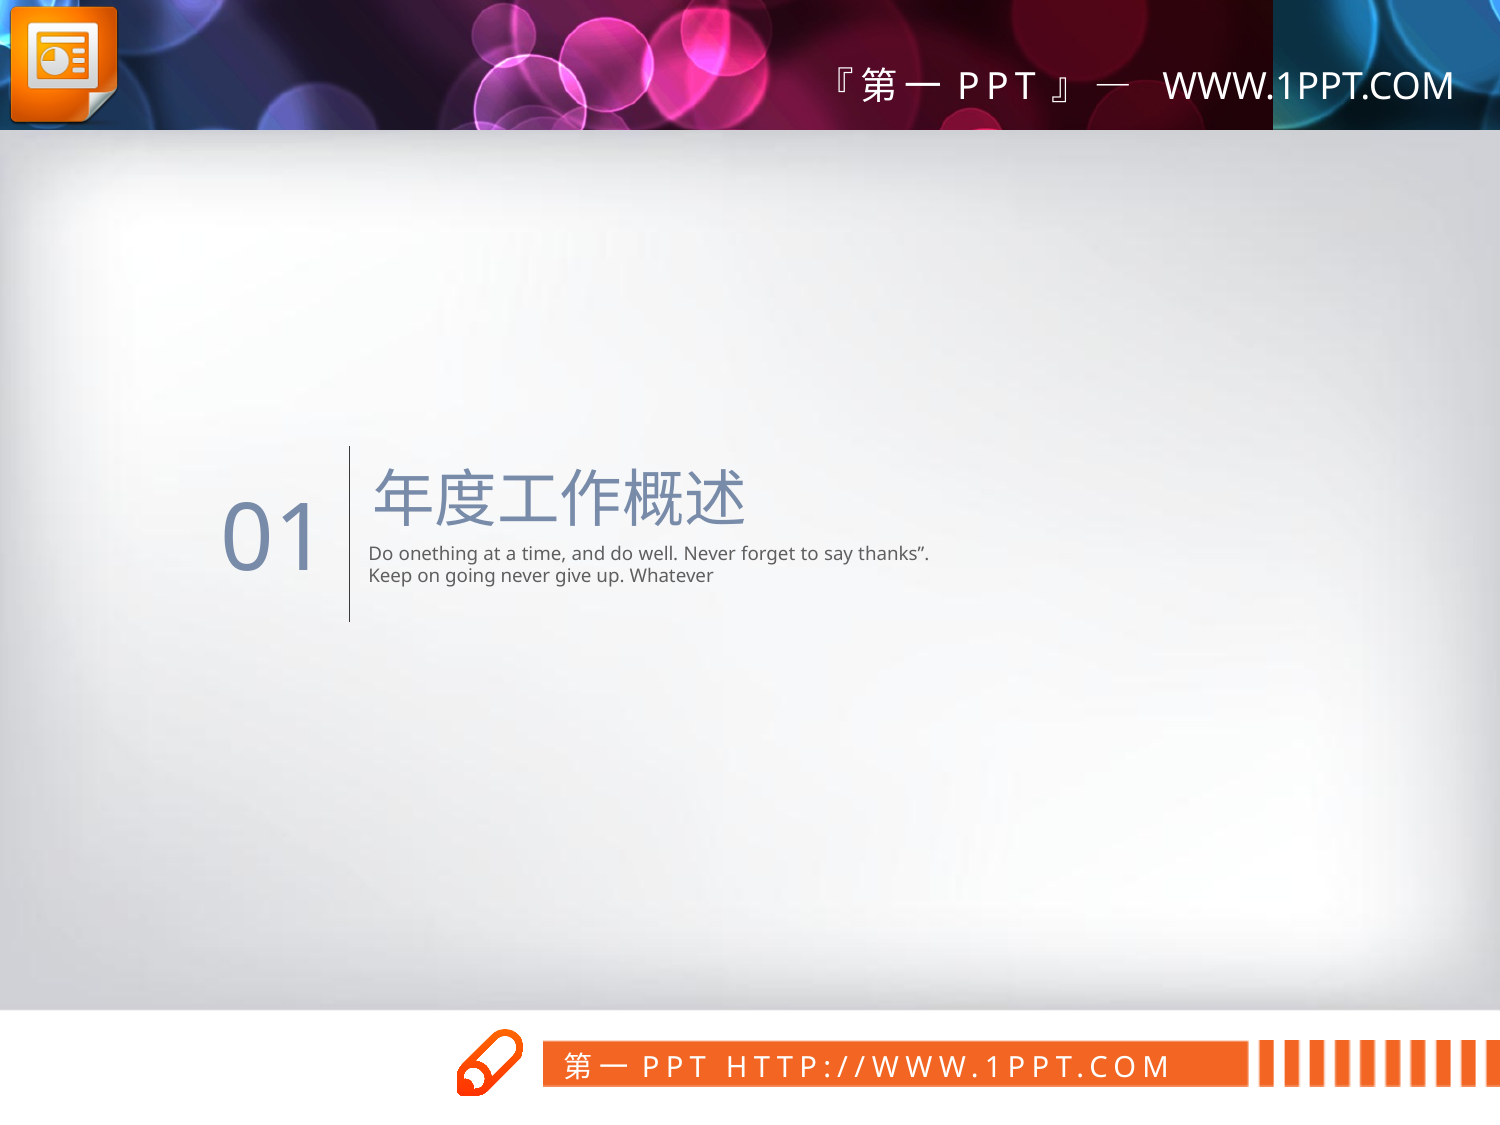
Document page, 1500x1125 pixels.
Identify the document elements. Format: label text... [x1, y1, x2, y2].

text_box Do onething at a time, and do well. Never forget to say thanks”. Keep on going never give up. Whatever [354, 533, 944, 594]
picture [0, 0, 1500, 1012]
text_box 01 [205, 469, 344, 597]
text_box 年度工作概述 [357, 451, 762, 533]
picture [543, 1040, 1500, 1087]
